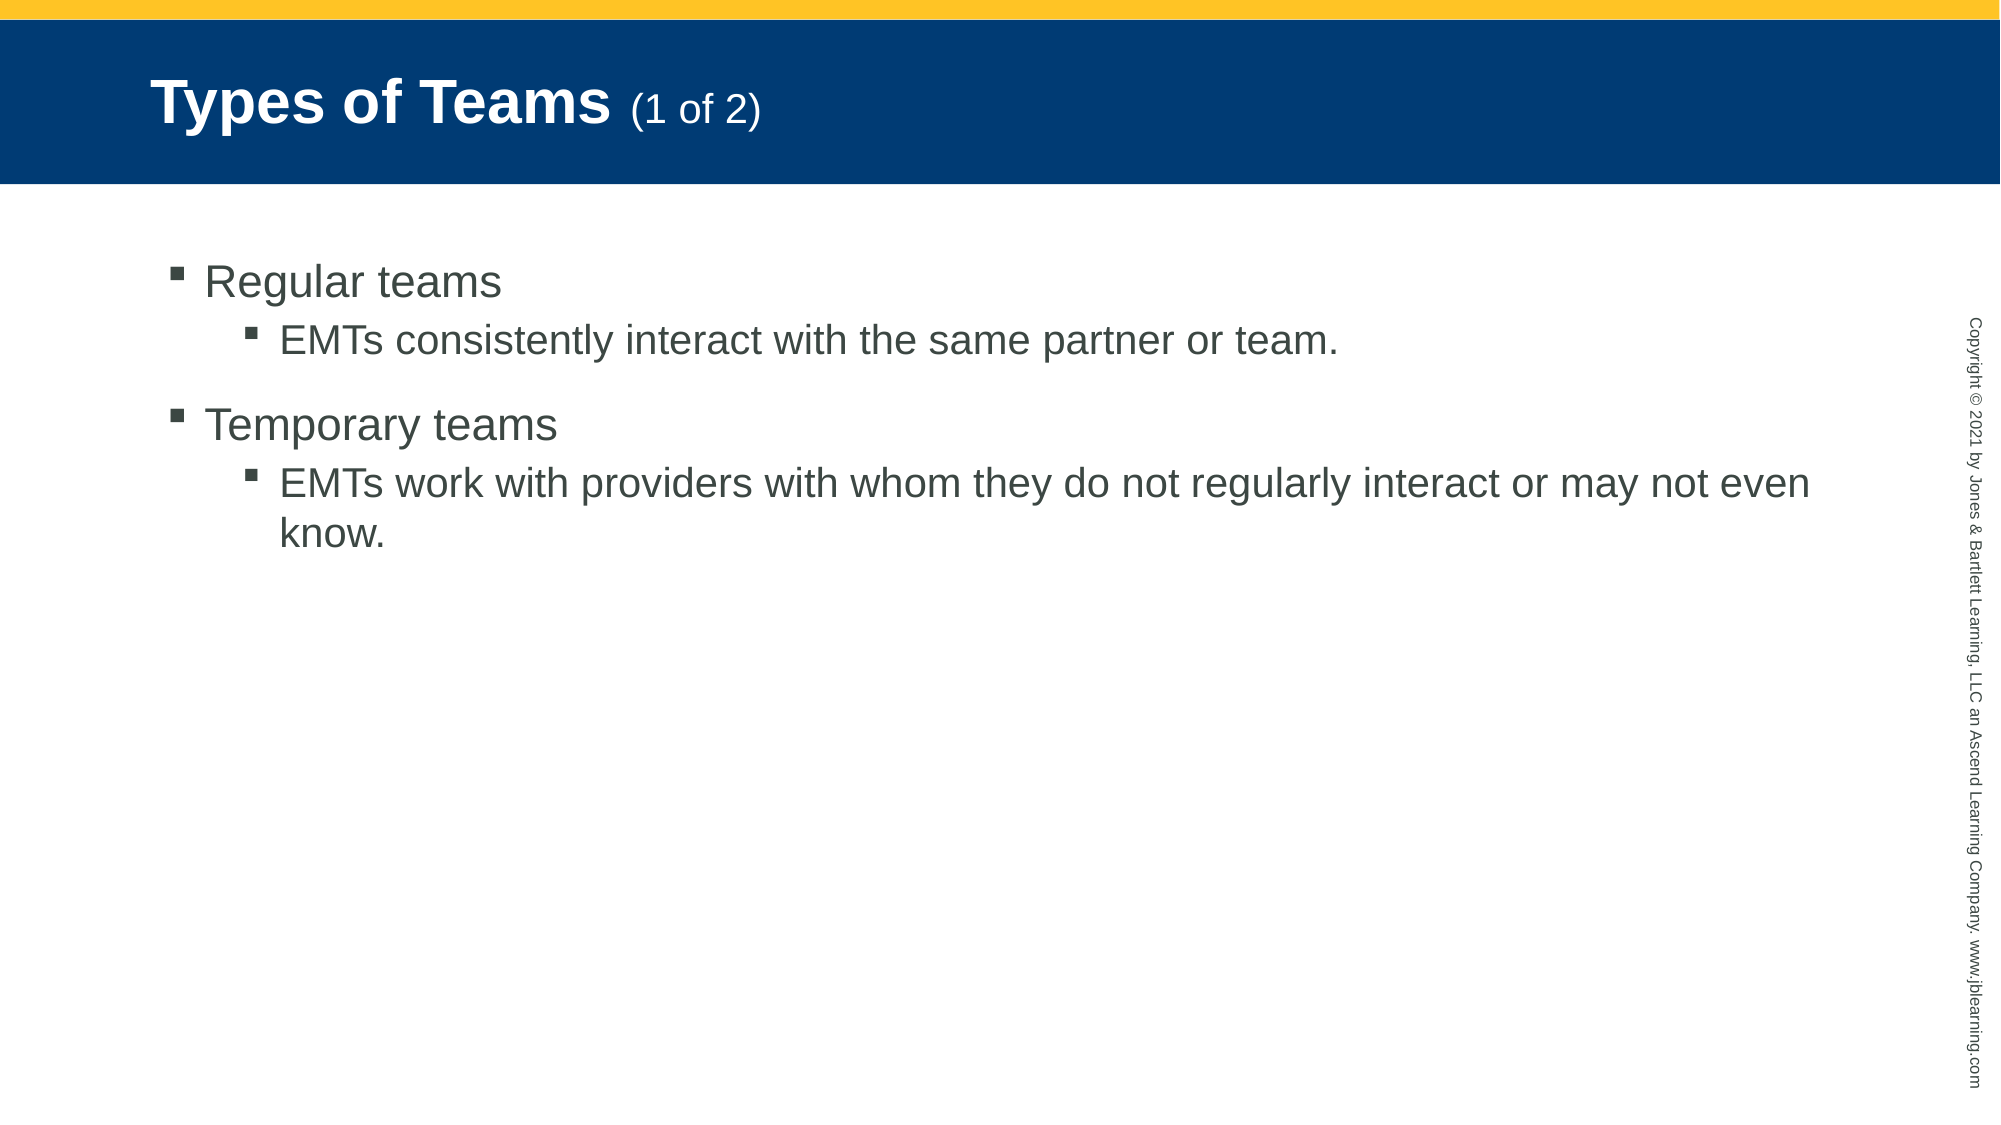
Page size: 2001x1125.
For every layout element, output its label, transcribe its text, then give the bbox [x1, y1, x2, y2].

list Regular teams EMTs consistently interact with the same partner or team. Temporary teams EMTs work with providers with whom they do not regularly interact or may not even know. [151, 244, 1840, 1016]
title Types of Teams (1 of 2) [0, 19, 2000, 185]
